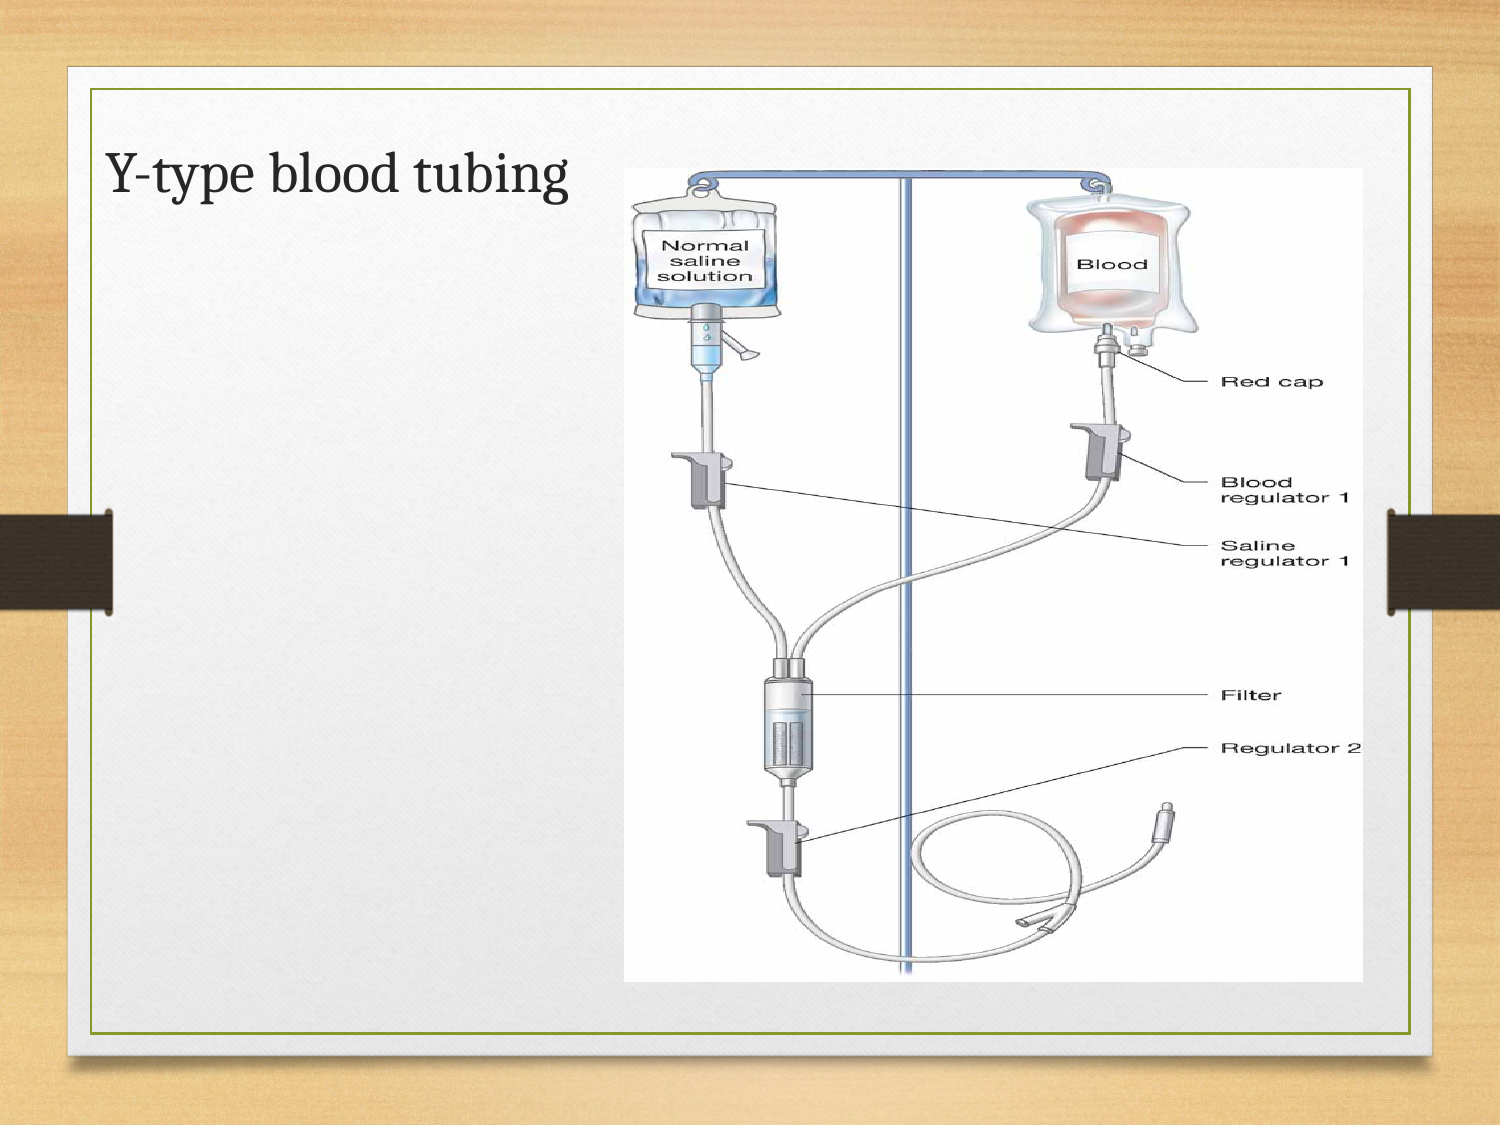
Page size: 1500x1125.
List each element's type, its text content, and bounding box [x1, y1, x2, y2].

title Y-type blood tubing [50, 50, 625, 288]
picture [0, 0, 1500, 1125]
